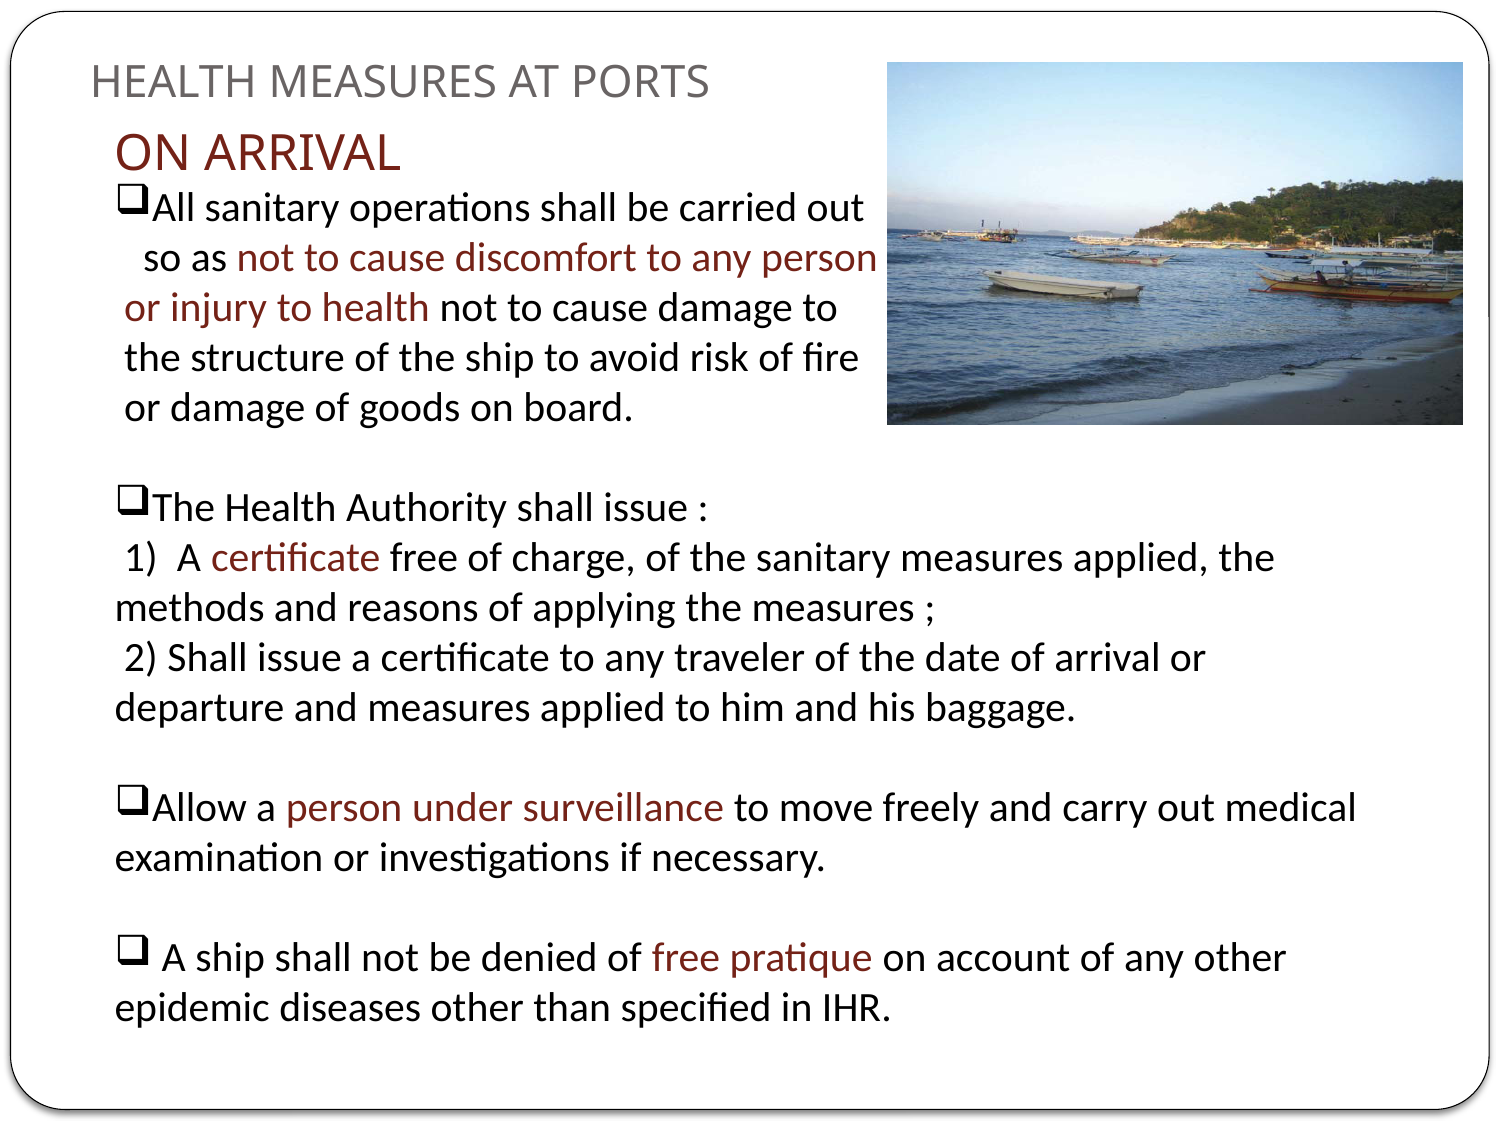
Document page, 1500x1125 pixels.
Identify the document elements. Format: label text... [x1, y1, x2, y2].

title HEALTH MEASURES AT PORTS [75, 45, 1425, 175]
text_box ON ARRIVAL All sanitary operations shall be carried out so as not to cause discomfort to any person or injury to health not to cause damage to the structure of the ship to avoid risk of fire or damage of goods on board. The Health Authority shall issue : 1) A certificate free of charge, of the sanitary measures applied, the methods and reasons of applying the measures ; 2) Shall issue a certificate to any traveler of the date of arrival or departure and measures applied to him and his baggage. Allow a person under surveillance to move freely and carry out medical examination or investigations if necessary. A ship shall not be denied of free pratique on account of any other epidemic diseases other than specified in IHR. [99, 112, 1375, 1125]
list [887, 62, 1463, 426]
